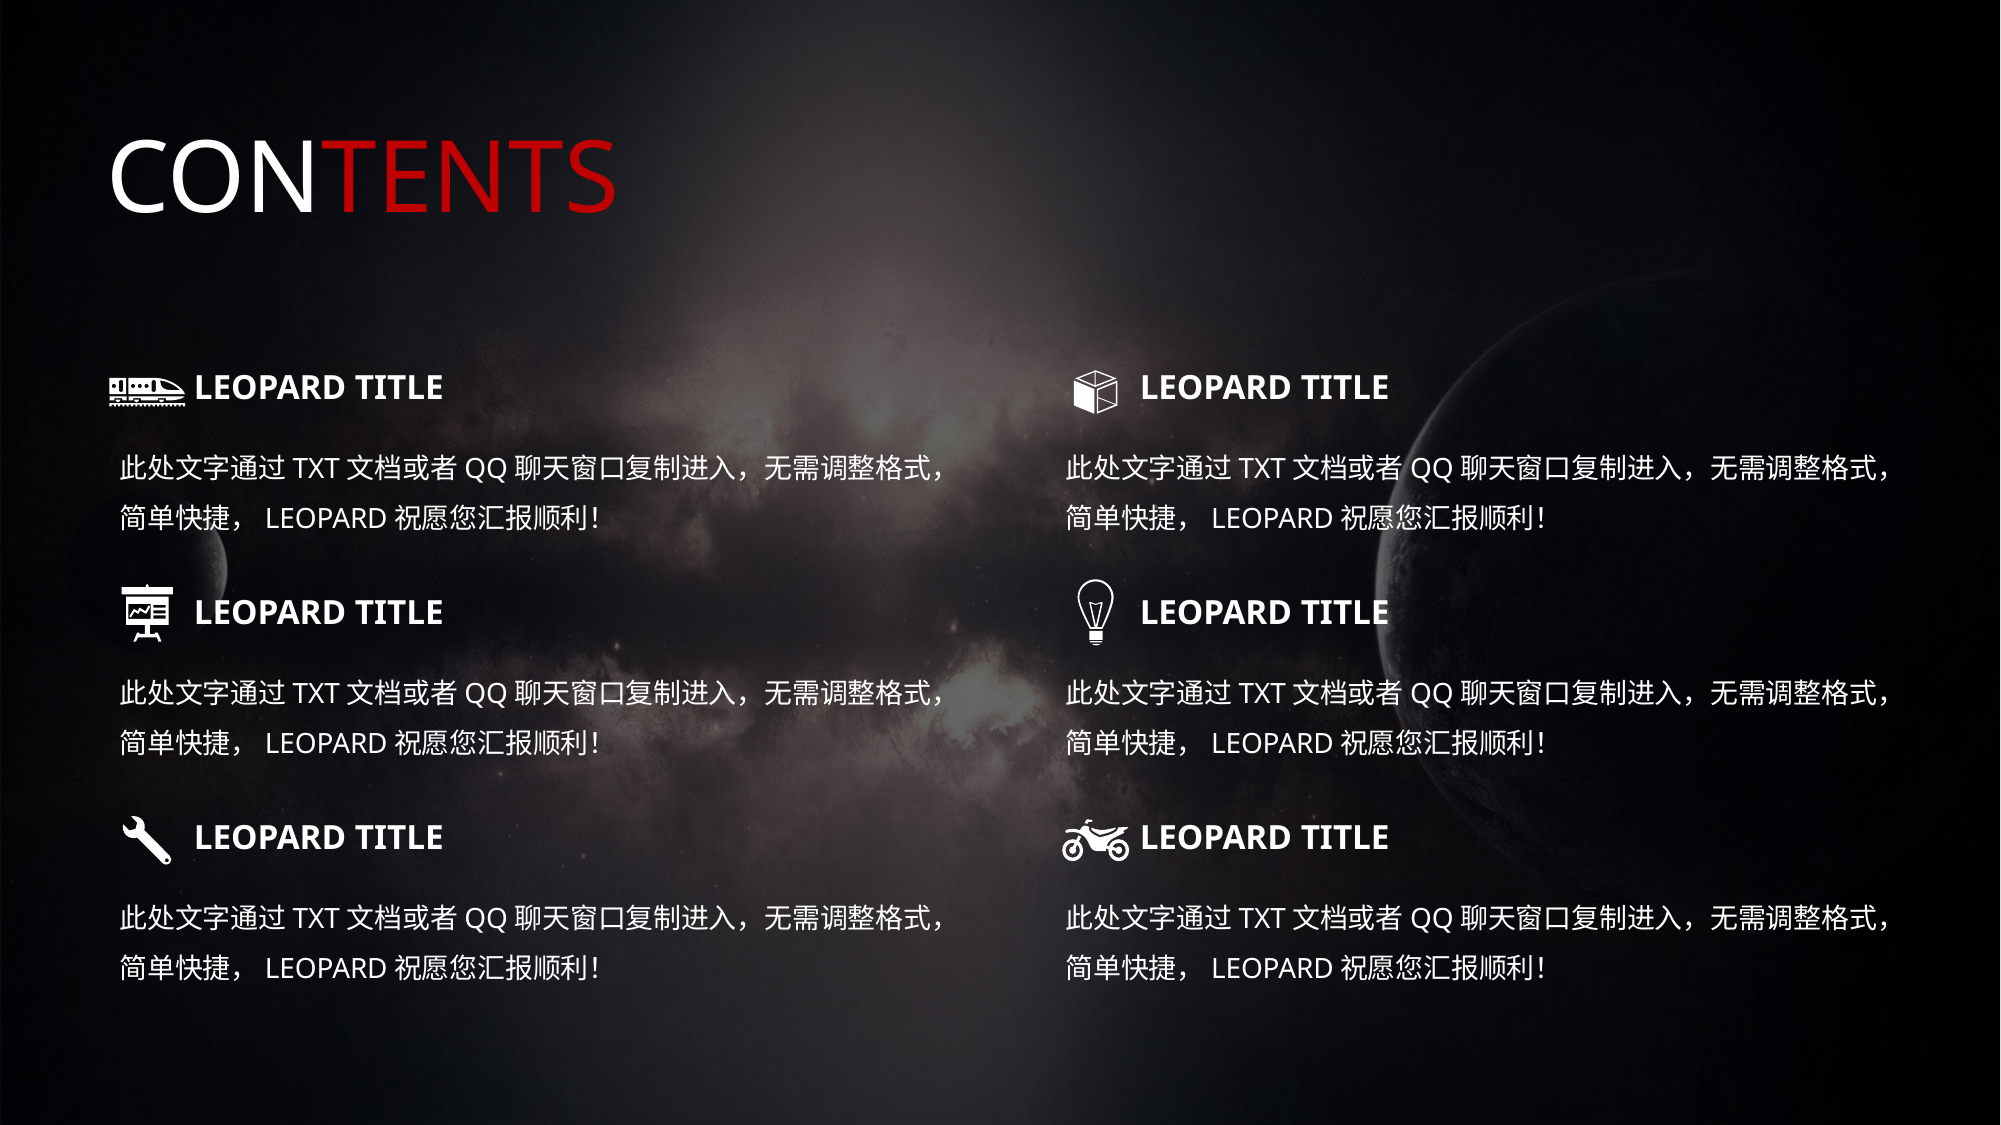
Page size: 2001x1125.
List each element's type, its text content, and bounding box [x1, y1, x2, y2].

text_box 此处文字通过TXT文档或者QQ聊天窗口复制进入，无需调整格式，简单快捷，LEOPARD祝愿您汇报顺利！ [1050, 426, 1938, 542]
text_box LEOPARD TITLE [179, 359, 475, 414]
text_box LEOPARD TITLE [1125, 809, 1421, 864]
text_box LEOPARD TITLE [1125, 584, 1421, 639]
text_box [109, 396, 179, 407]
text_box 此处文字通过TXT文档或者QQ聊天窗口复制进入，无需调整格式，简单快捷，LEOPARD祝愿您汇报顺利！ [104, 426, 993, 542]
text_box LEOPARD TITLE [179, 809, 475, 864]
text_box 此处文字通过TXT文档或者QQ聊天窗口复制进入，无需调整格式，简单快捷，LEOPARD祝愿您汇报顺利！ [104, 876, 993, 992]
text_box 此处文字通过TXT文档或者QQ聊天窗口复制进入，无需调整格式，简单快捷，LEOPARD祝愿您汇报顺利！ [104, 651, 993, 767]
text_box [1077, 579, 1114, 646]
text_box [1084, 819, 1093, 824]
text_box [1062, 825, 1125, 862]
text_box [122, 816, 172, 865]
picture [0, 0, 2001, 1125]
text_box CONTENTS [91, 104, 712, 240]
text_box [121, 583, 173, 642]
text_box 此处文字通过TXT文档或者QQ聊天窗口复制进入，无需调整格式，简单快捷，LEOPARD祝愿您汇报顺利！ [1050, 876, 1938, 992]
text_box LEOPARD TITLE [179, 584, 475, 639]
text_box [1073, 370, 1118, 414]
text_box 此处文字通过TXT文档或者QQ聊天窗口复制进入，无需调整格式，简单快捷，LEOPARD祝愿您汇报顺利！ [1050, 651, 1938, 767]
text_box LEOPARD TITLE [1125, 359, 1421, 414]
text_box [109, 377, 127, 395]
text_box [128, 377, 179, 395]
